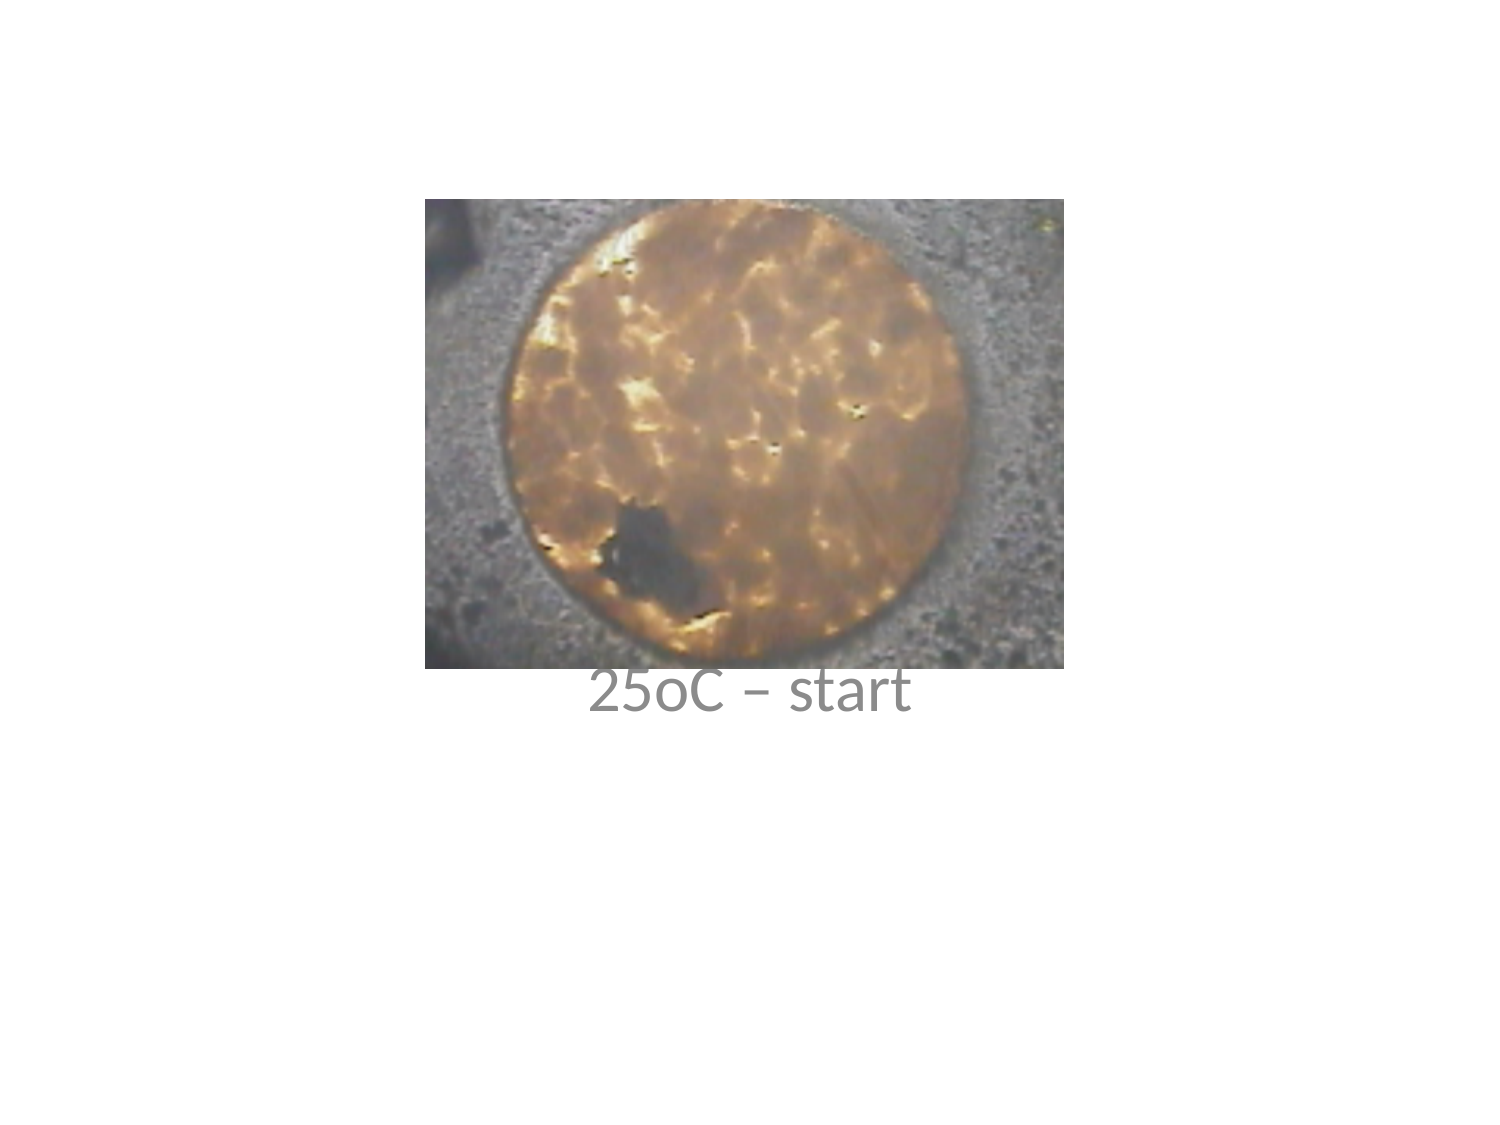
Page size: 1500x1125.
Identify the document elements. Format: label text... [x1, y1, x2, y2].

picture [424, 199, 1065, 669]
subtitle 25oC – start [225, 637, 1275, 925]
